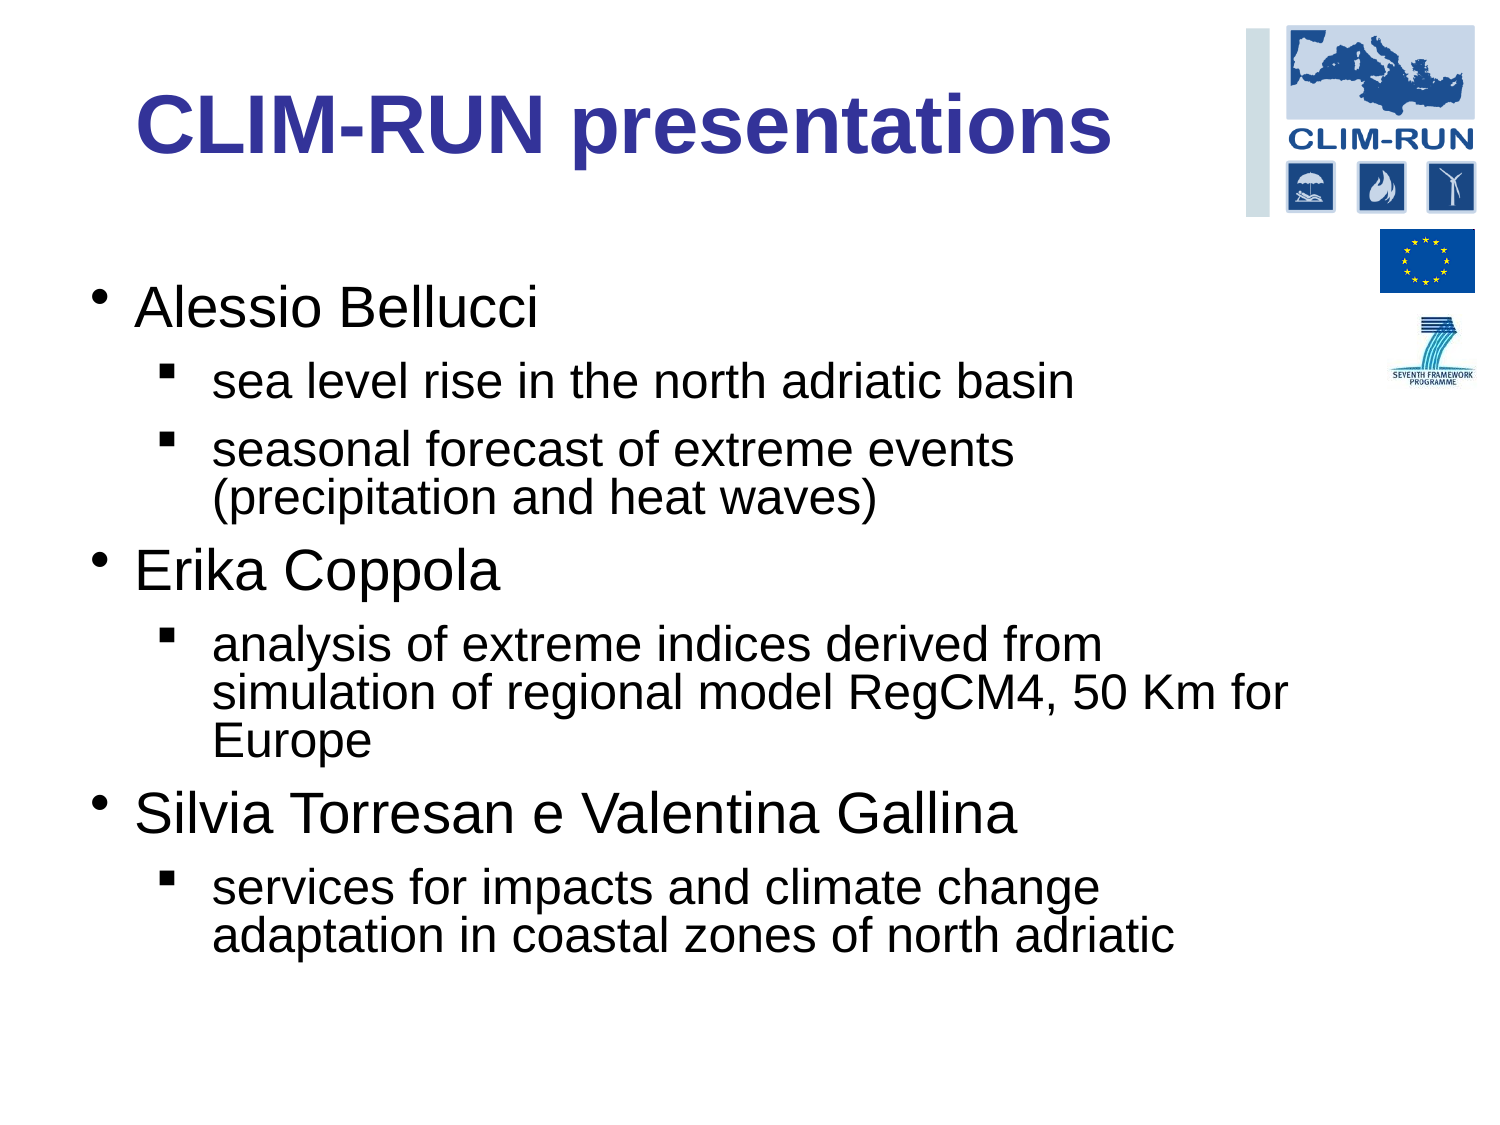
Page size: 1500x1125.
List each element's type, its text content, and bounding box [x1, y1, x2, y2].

text_box Alessio Bellucci sea level rise in the north adriatic basin seasonal forecast of extreme events (precipitation and heat waves) Erika Coppola analysis of extreme indices derived from simulation of regional model RegCM4, 50 Km for Europe Silvia Torresan e Valentina Gallina services for impacts and climate change adaptation in coastal zones of north adriatic [75, 275, 1313, 1063]
picture [1278, 18, 1483, 221]
picture [1380, 229, 1475, 293]
text_box CLIM-RUN presentations [0, 0, 1250, 242]
picture [1381, 305, 1485, 390]
